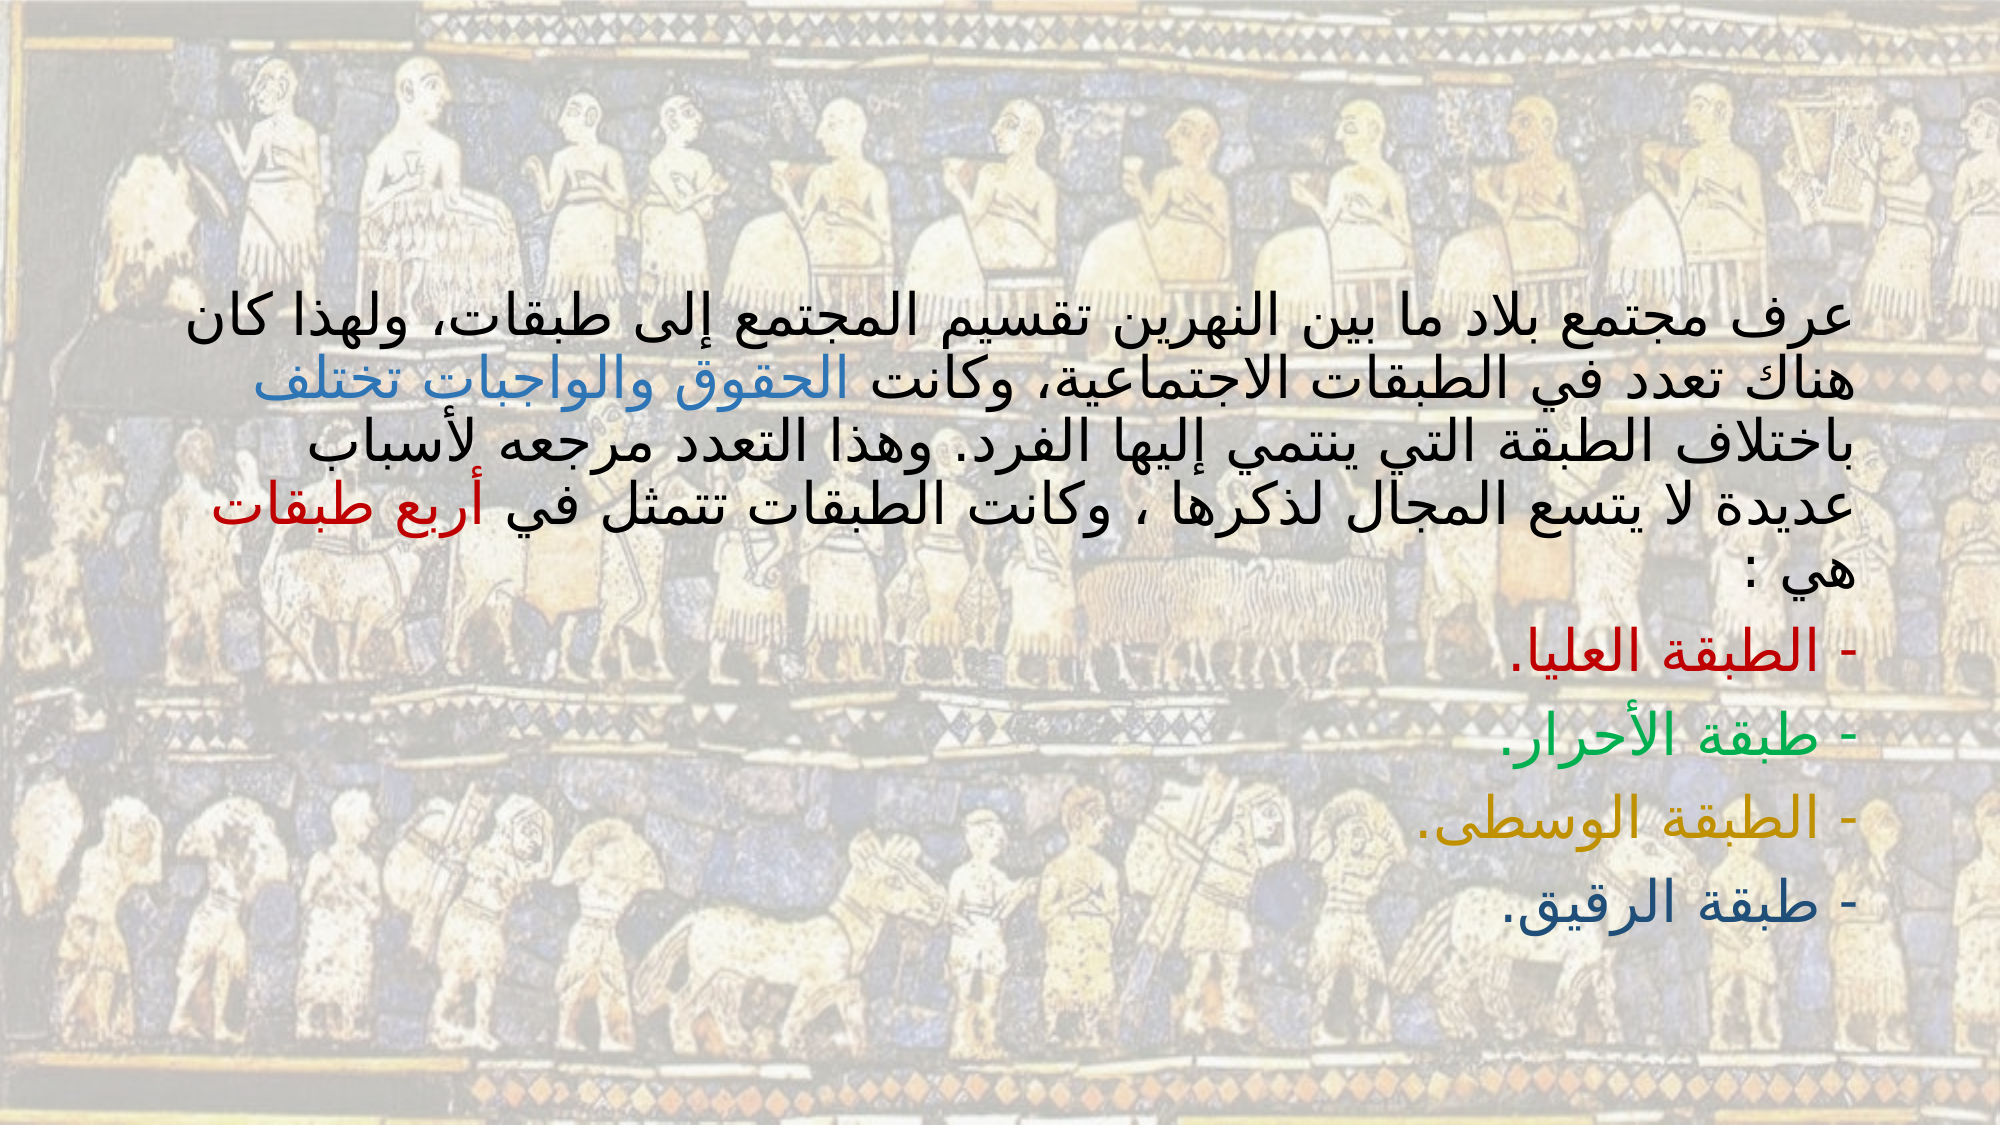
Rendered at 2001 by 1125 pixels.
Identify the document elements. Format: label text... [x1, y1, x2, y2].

list عرف مجتمع بلاد ما بين النهرين تقسيم المجتمع إلى طبقات، ولهذا كان هناك تعدد في الطبقات الاجتماعية، وكانت الحقوق والواجبات تختلف باختلاف الطبقة التي ينتمي إليها الفرد. وهذا التعدد مرجعه لأسباب عديدة لا يتسع المجال لذكرها ، وكانت الطبقات تتمثل في أربع طبقات هي : الطبقة العليا. طبقة الأحرار. الطبقة الوسطى. طبقة الرقيق. [148, 186, 1874, 1027]
